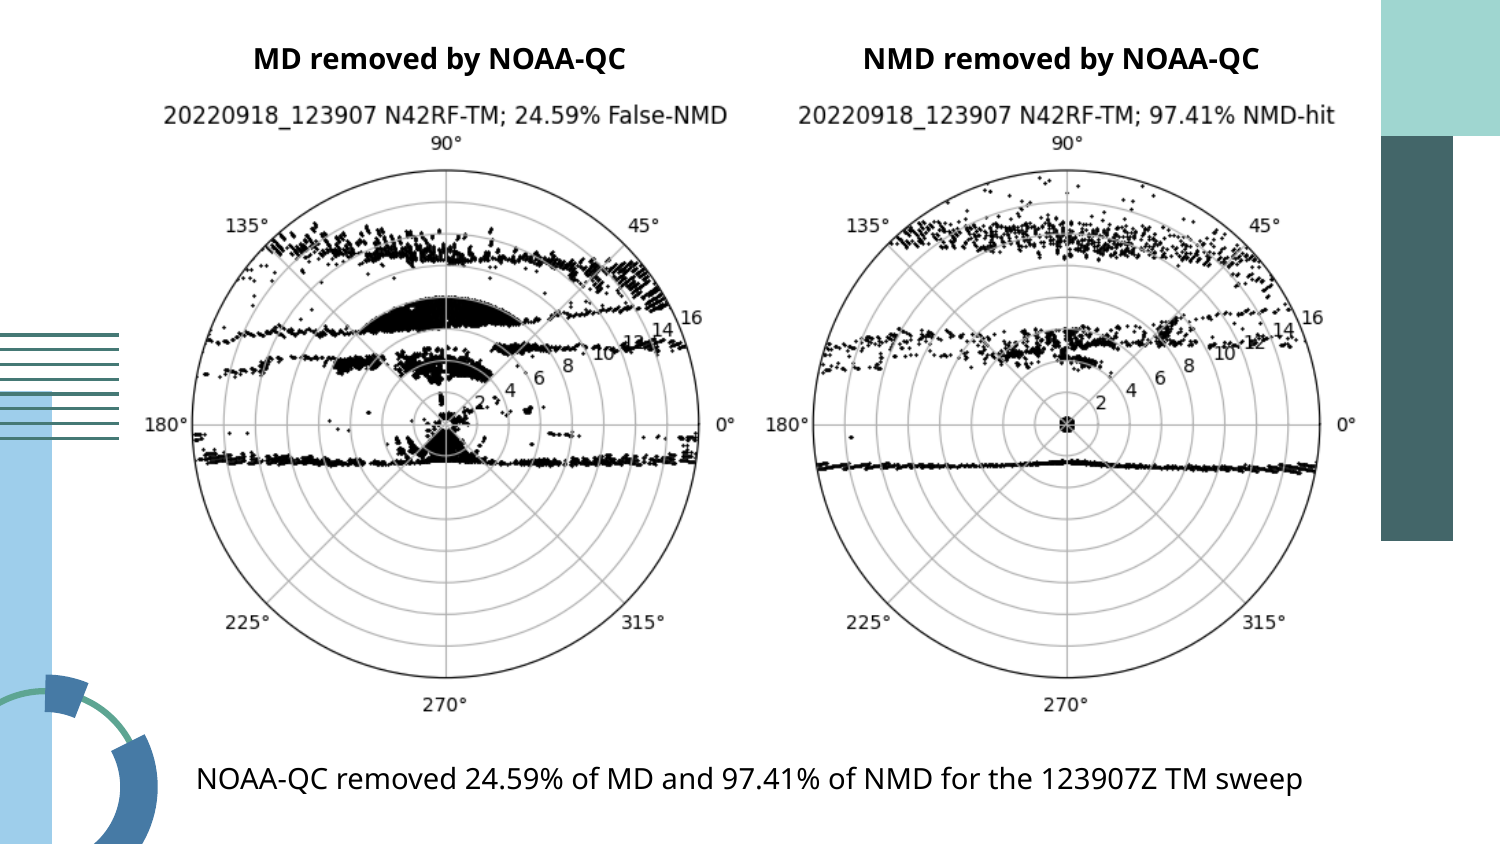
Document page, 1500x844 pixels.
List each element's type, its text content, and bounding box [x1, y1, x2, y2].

text_box NOAA-QC removed 24.59% of MD and 97.41% of NMD for the 123907Z TM sweep [160, 745, 1340, 811]
picture [129, 91, 1371, 728]
text_box MD removed by NOAA-QC [235, 25, 644, 89]
text_box NMD removed by NOAA-QC [844, 25, 1279, 89]
